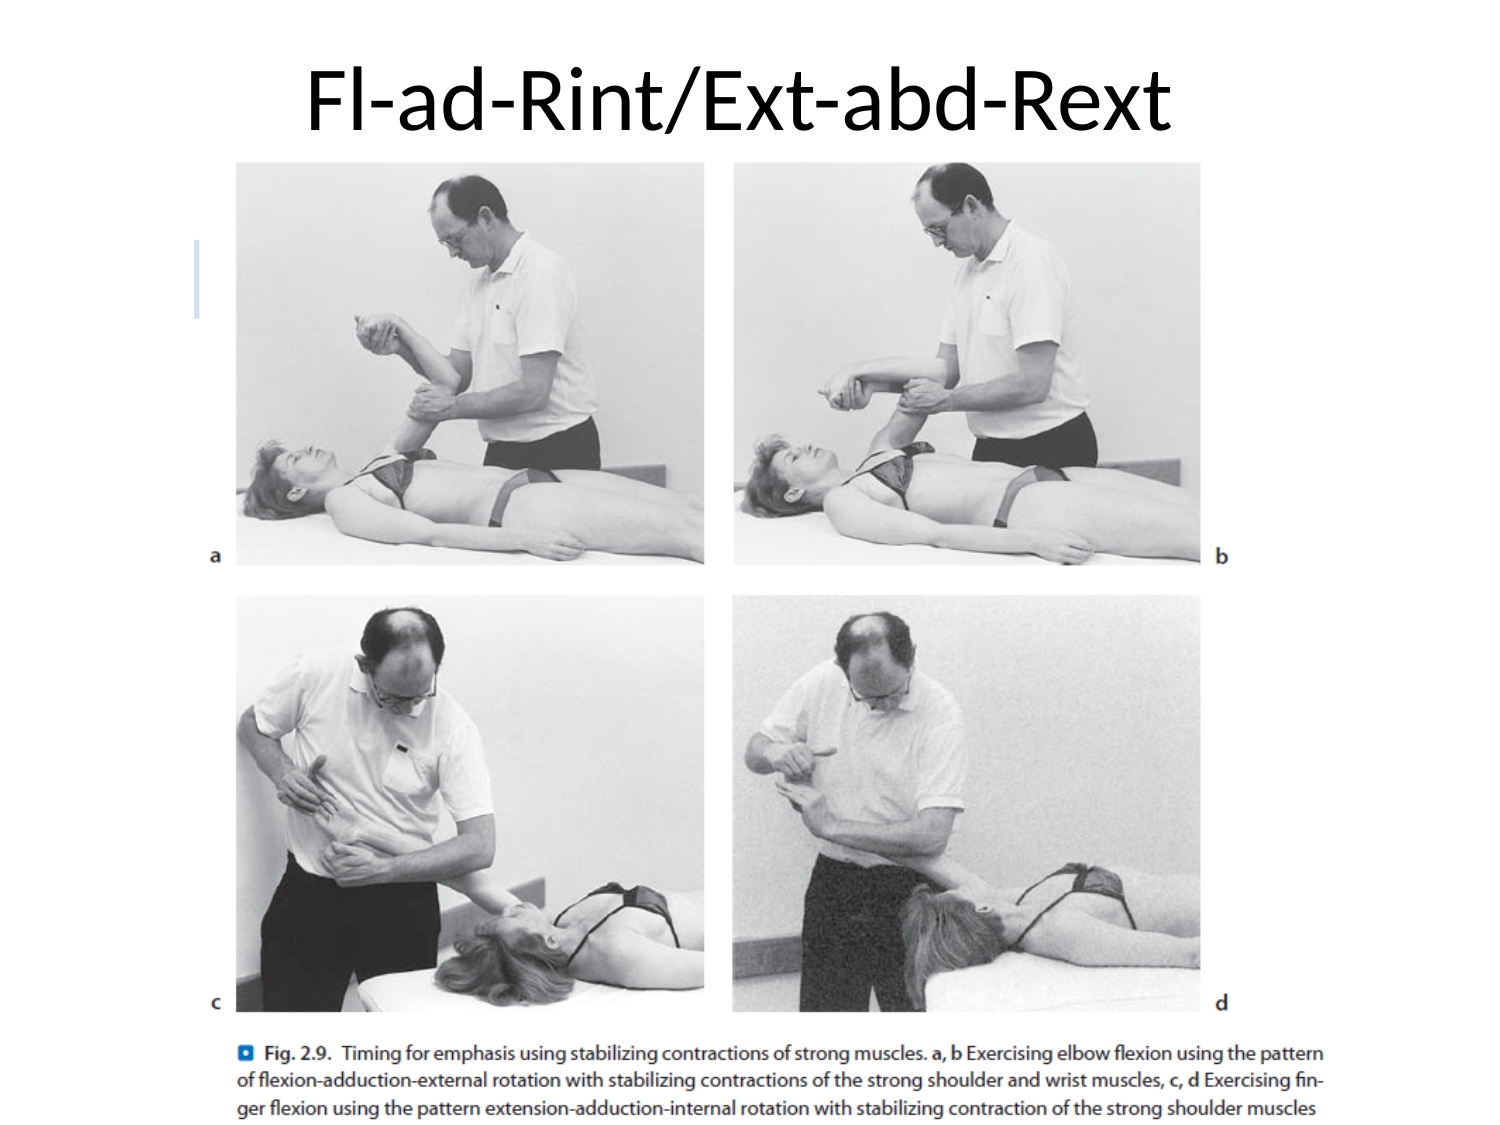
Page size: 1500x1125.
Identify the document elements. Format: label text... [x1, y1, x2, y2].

picture [194, 157, 1336, 1125]
title Fl-ad-Rint/Ext-abd-Rext [64, 0, 1415, 188]
